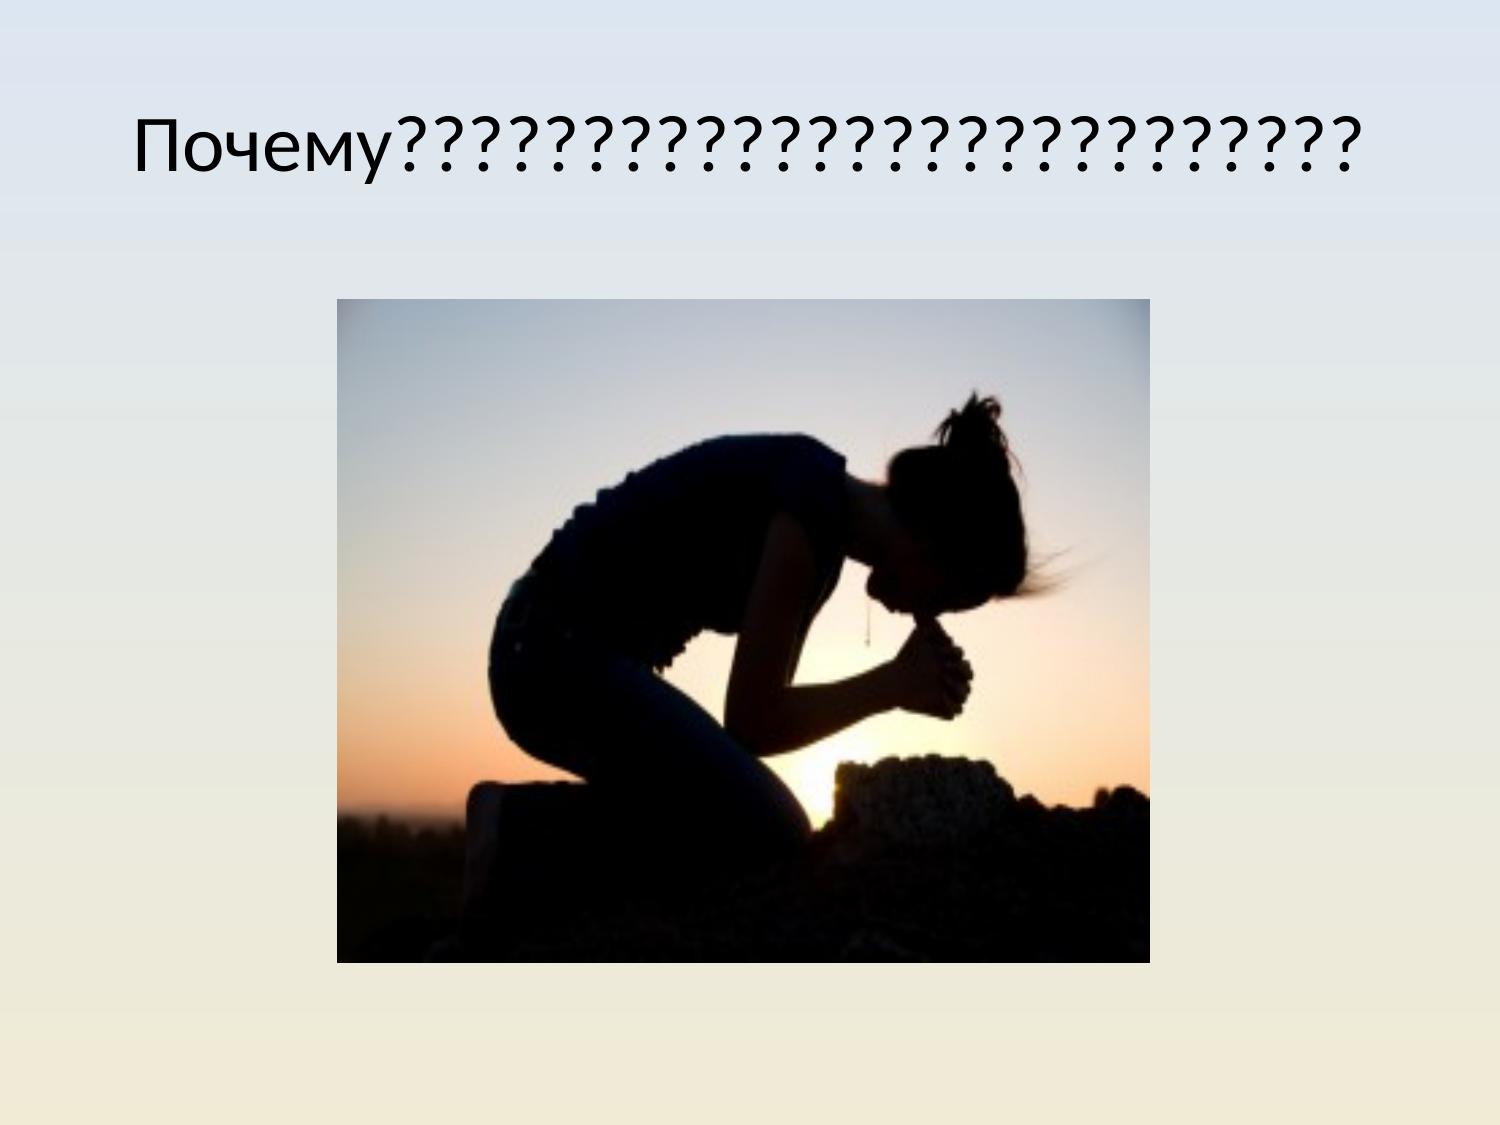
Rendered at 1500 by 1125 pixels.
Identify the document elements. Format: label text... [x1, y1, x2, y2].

title Почему?????????????????????????? [74, 44, 1426, 233]
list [337, 299, 1151, 963]
